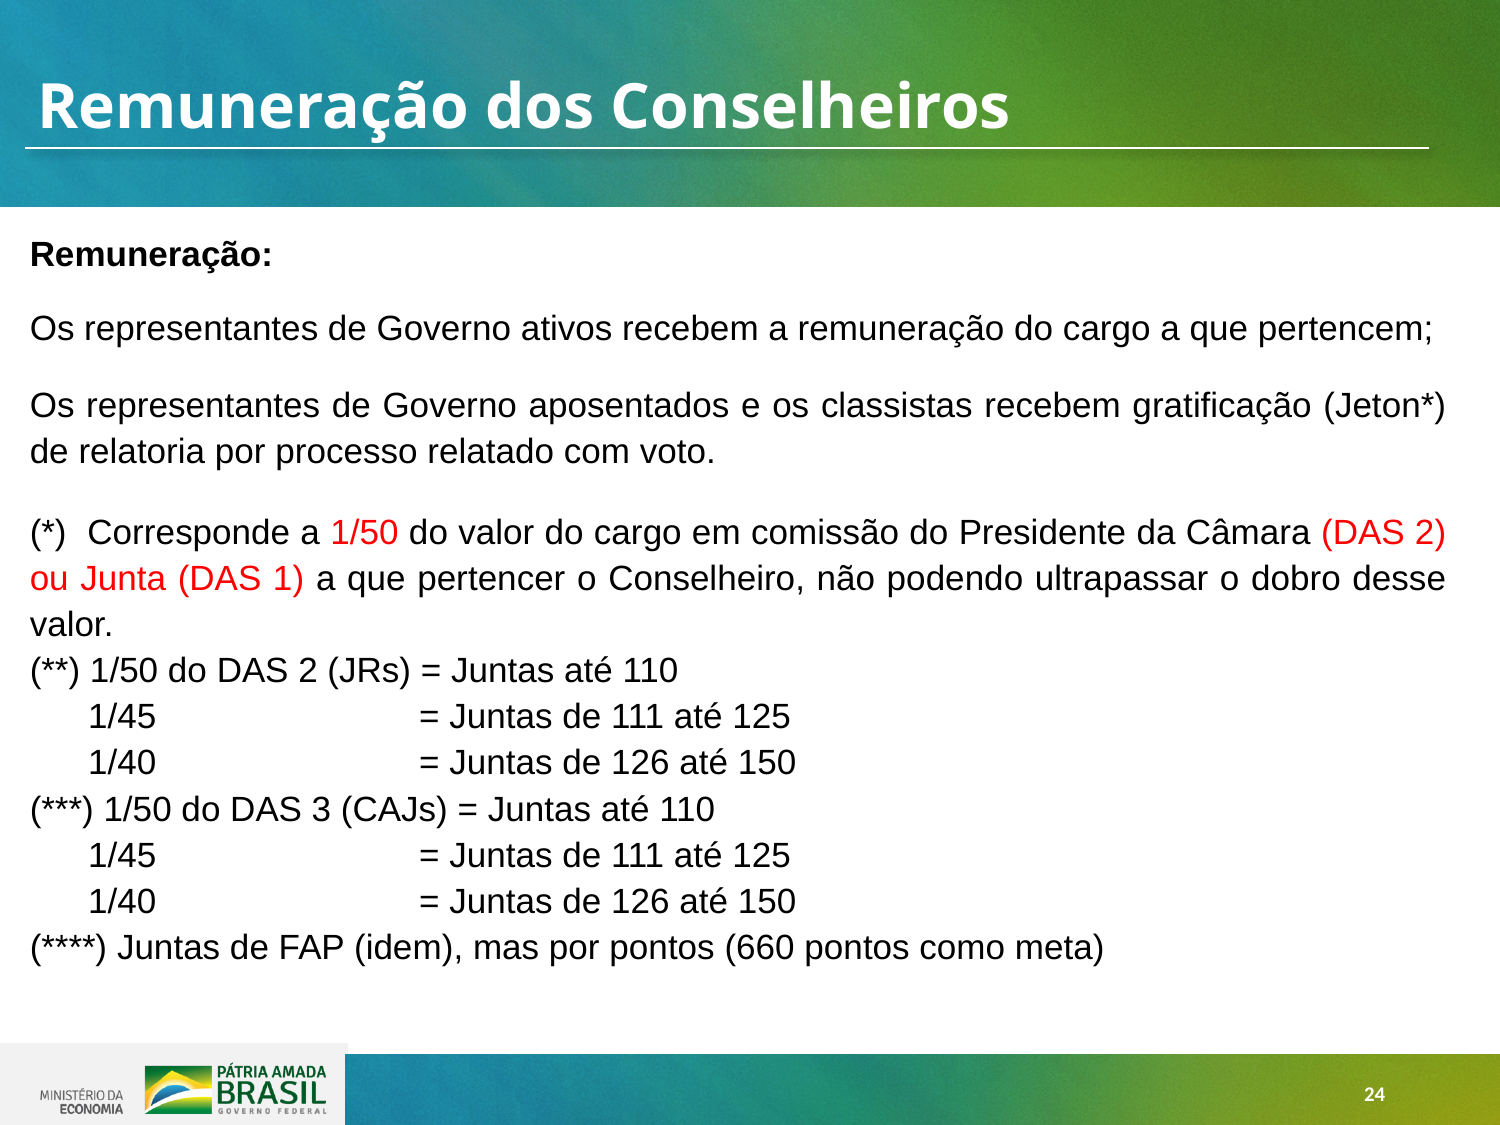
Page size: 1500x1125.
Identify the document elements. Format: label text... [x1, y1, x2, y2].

list Remuneração: Os representantes de Governo ativos recebem a remuneração do cargo a que pertencem; Os representantes de Governo aposentados e os classistas recebem gratificação (Jeton*) de relatoria por processo relatado com voto. (*) Corresponde a 1/50 do valor do cargo em comissão do Presidente da Câmara (DAS 2) ou Junta (DAS 1) a que pertencer o Conselheiro, não podendo ultrapassar o dobro desse valor. (**) 1/50 do DAS 2 (JRs) = Juntas até 110 1/45 = Juntas de 111 até 125 1/40 = Juntas de 126 até 150 (***) 1/50 do DAS 3 (CAJs) = Juntas até 110 1/45 = Juntas de 111 até 125 1/40 = Juntas de 126 até 150 (****) Juntas de FAP (idem), mas por pontos (660 pontos como meta) [18, 225, 1458, 1017]
picture [36, 1052, 330, 1122]
picture [0, 0, 1500, 207]
picture [345, 1054, 1500, 1125]
